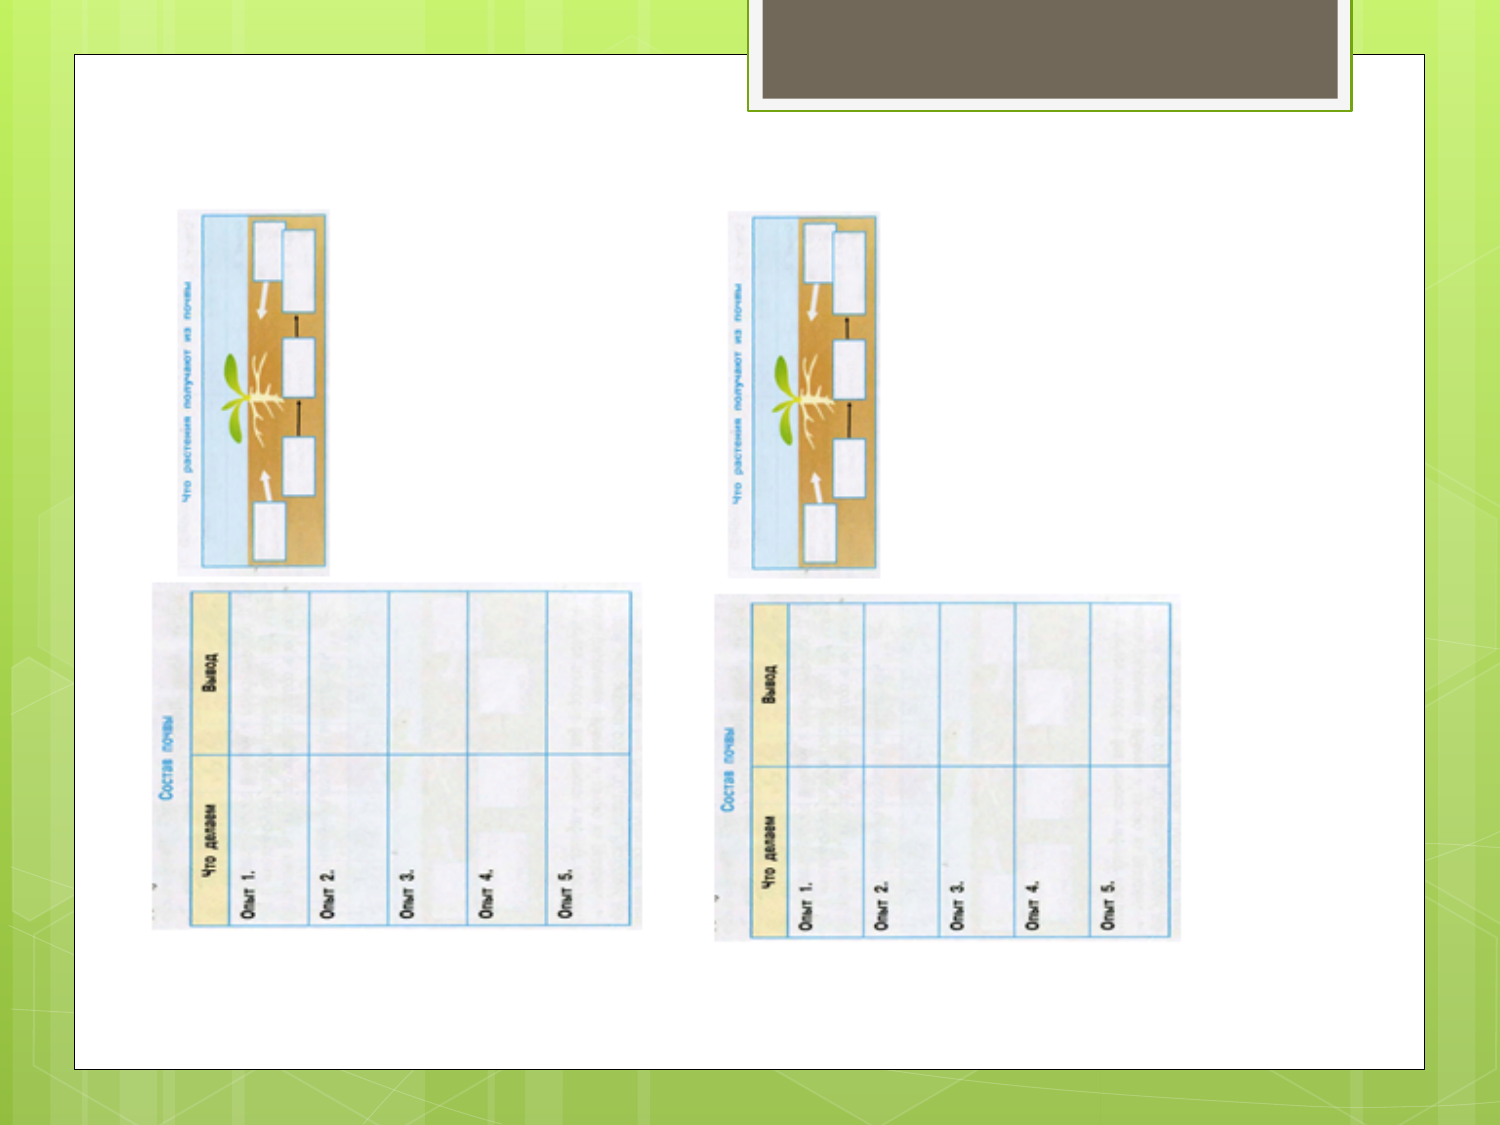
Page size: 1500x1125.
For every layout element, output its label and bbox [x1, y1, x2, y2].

picture [135, 200, 1200, 952]
